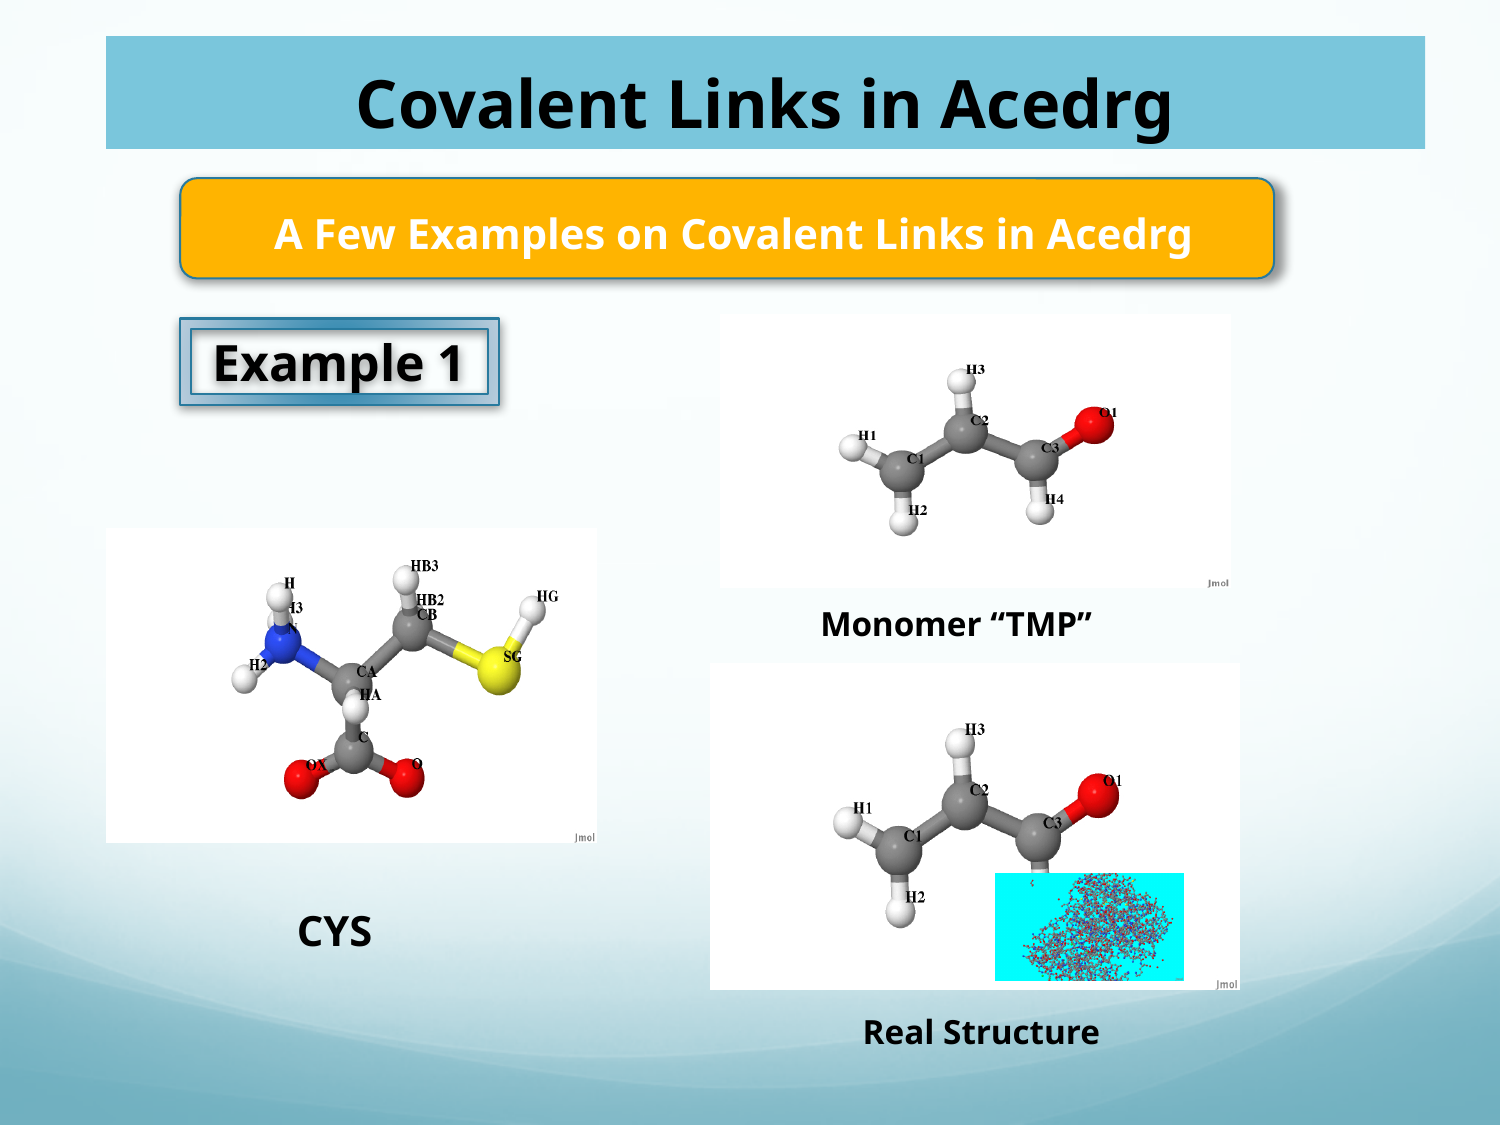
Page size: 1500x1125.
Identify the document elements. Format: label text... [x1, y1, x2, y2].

text_box [179, 177, 1276, 280]
picture [710, 663, 1241, 991]
text_box Example 1 [179, 317, 500, 406]
text_box Covalent Links in Acedrg [106, 36, 1426, 149]
text_box A Few Examples on Covalent Links in Acedrg [200, 200, 1246, 266]
text_box CYS [218, 897, 451, 963]
picture [720, 313, 1231, 589]
picture [105, 528, 597, 843]
text_box Monomer “TMP” [725, 603, 1188, 651]
text_box Real Structure [750, 1004, 1213, 1059]
